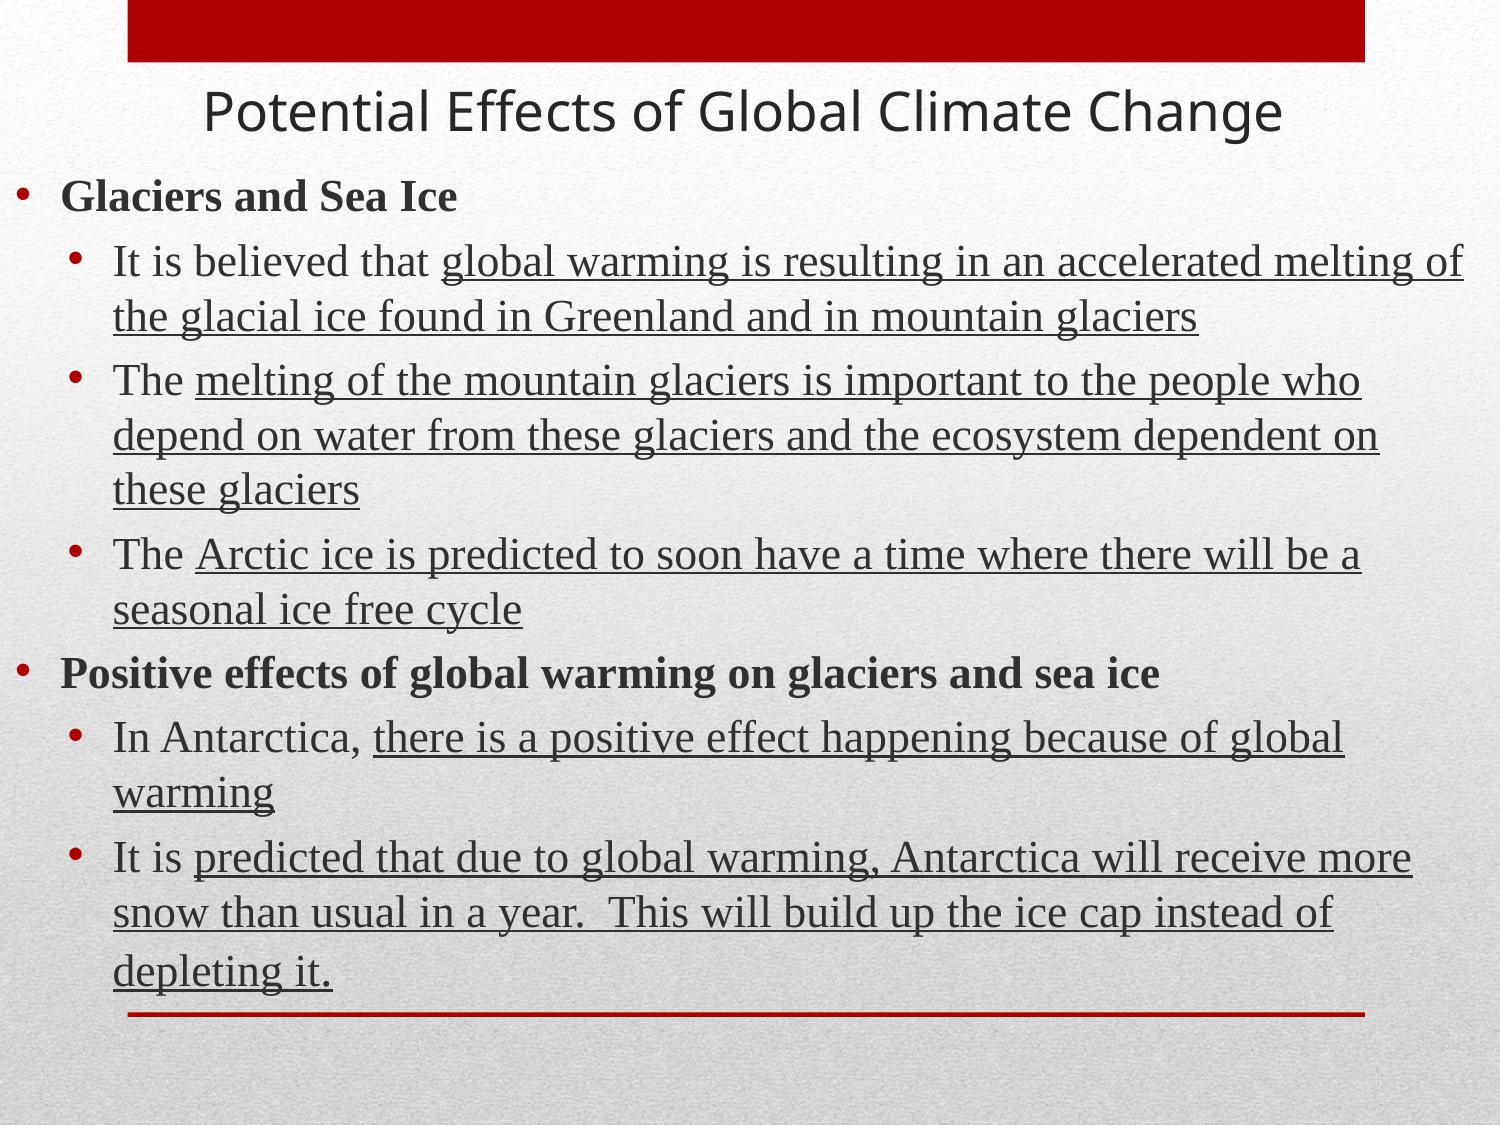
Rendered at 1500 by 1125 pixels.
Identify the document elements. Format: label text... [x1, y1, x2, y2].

title Potential Effects of Global Climate Change [125, 37, 1363, 150]
list Glaciers and Sea Ice It is believed that global warming is resulting in an accelerated melting of the glacial ice found in Greenland and in mountain glaciers The melting of the mountain glaciers is important to the people who depend on water from these glaciers and the ecosystem dependent on these glaciers The Arctic ice is predicted to soon have a time where there will be a seasonal ice free cycle Positive effects of global warming on glaciers and sea ice In Antarctica, there is a positive effect happening because of global warming It is predicted that due to global warming, Antarctica will receive more snow than usual in a year. This will build up the ice cap instead of depleting it. [0, 149, 1500, 1013]
